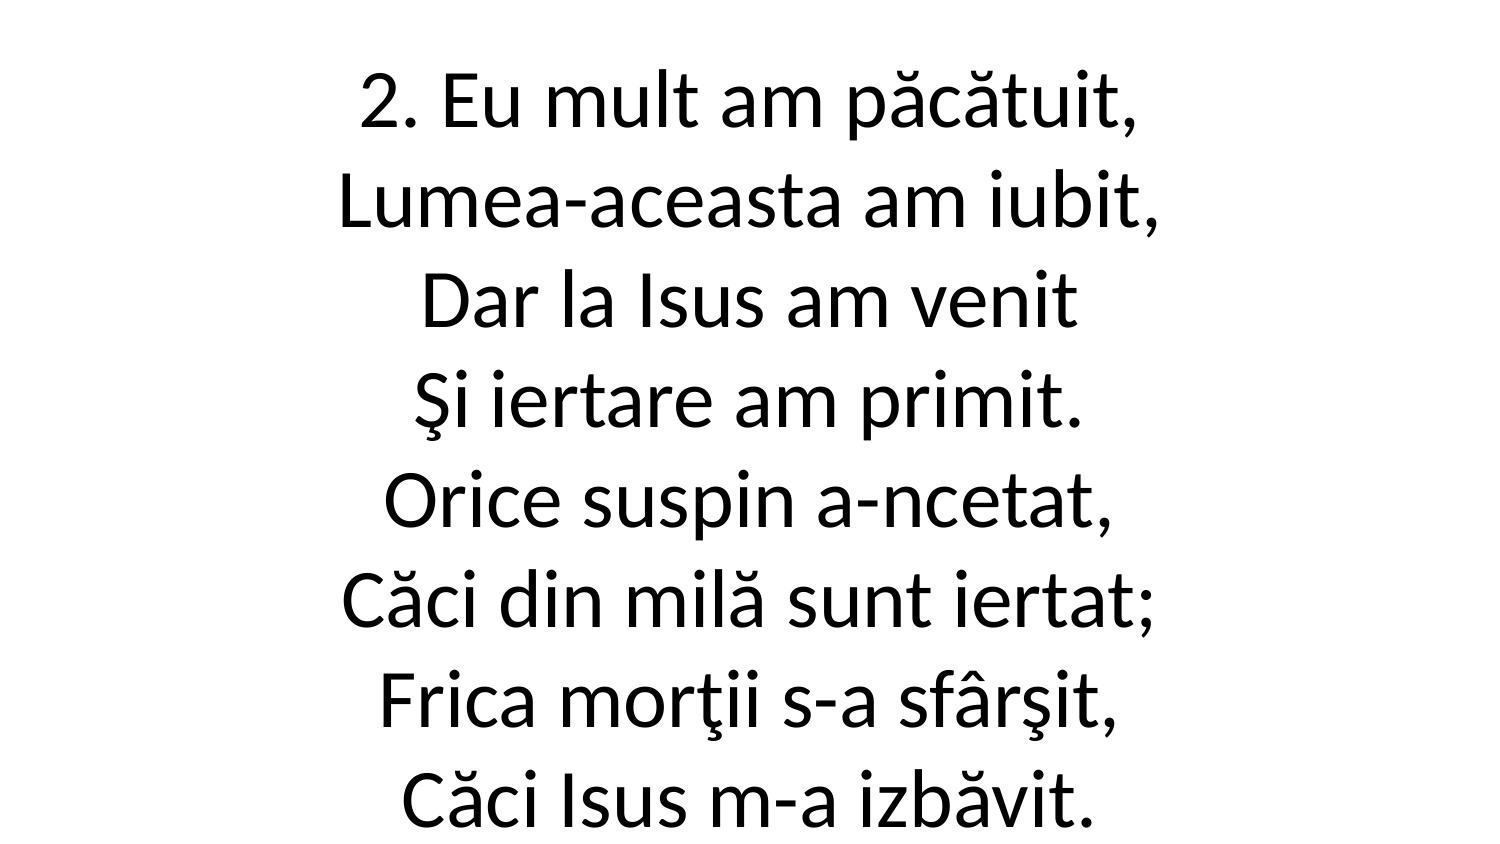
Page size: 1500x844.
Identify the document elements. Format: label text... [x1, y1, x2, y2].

text_box 2. Eu mult am păcătuit, Lumea-aceasta am iubit, Dar la Isus am venit Şi iertare am primit. Orice suspin a-ncetat, Căci din milă sunt iertat; Frica morţii s-a sfârşit, Căci Isus m-a izbăvit. [322, 0, 1178, 844]
